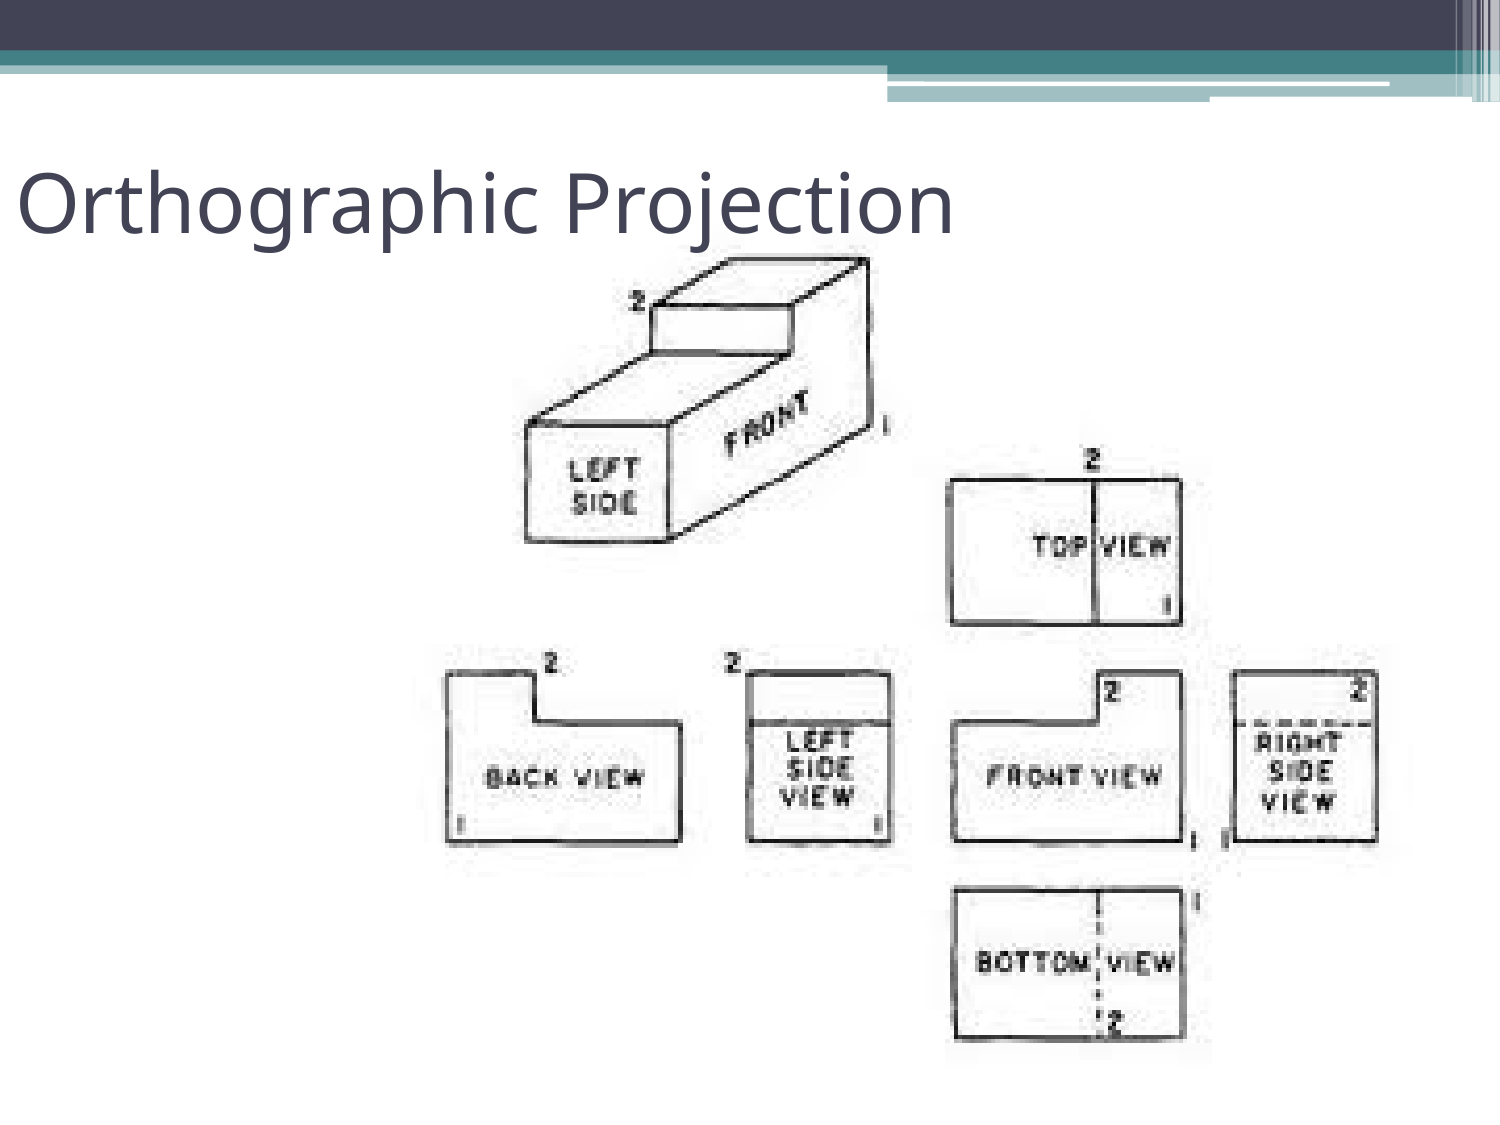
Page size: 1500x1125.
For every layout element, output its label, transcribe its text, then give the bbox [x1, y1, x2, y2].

title Orthographic Projection [0, 112, 1350, 288]
picture [412, 212, 1413, 1085]
